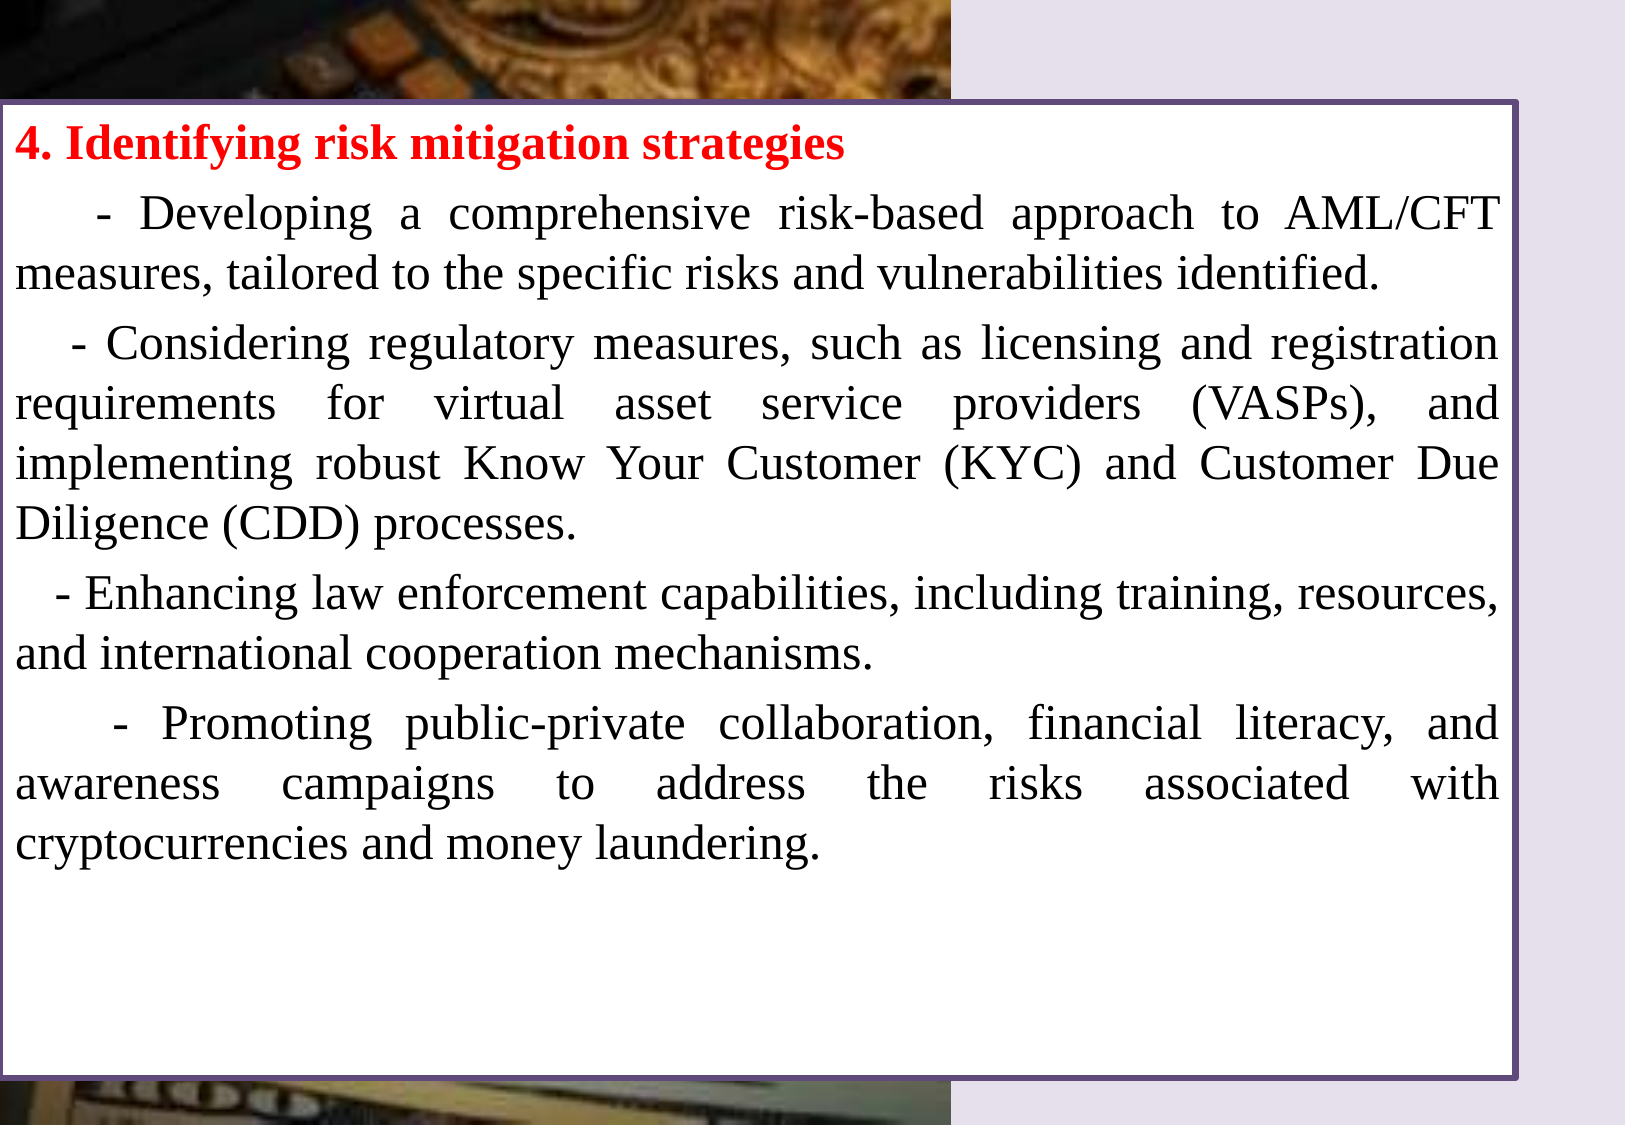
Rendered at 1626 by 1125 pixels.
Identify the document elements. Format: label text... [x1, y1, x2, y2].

subtitle 4. Identifying risk mitigation strategies - Developing a comprehensive risk-based approach to AML/CFT measures, tailored to the specific risks and vulnerabilities identified. - Considering regulatory measures, such as licensing and registration requirements for virtual asset service providers (VASPs), and implementing robust Know Your Customer (KYC) and Customer Due Diligence (CDD) processes. - Enhancing law enforcement capabilities, including training, resources, and international cooperation mechanisms. - Promoting public-private collaboration, financial literacy, and awareness campaigns to address the risks associated with cryptocurrencies and money laundering. [955, 101, 1516, 1079]
picture [0, 0, 951, 1125]
